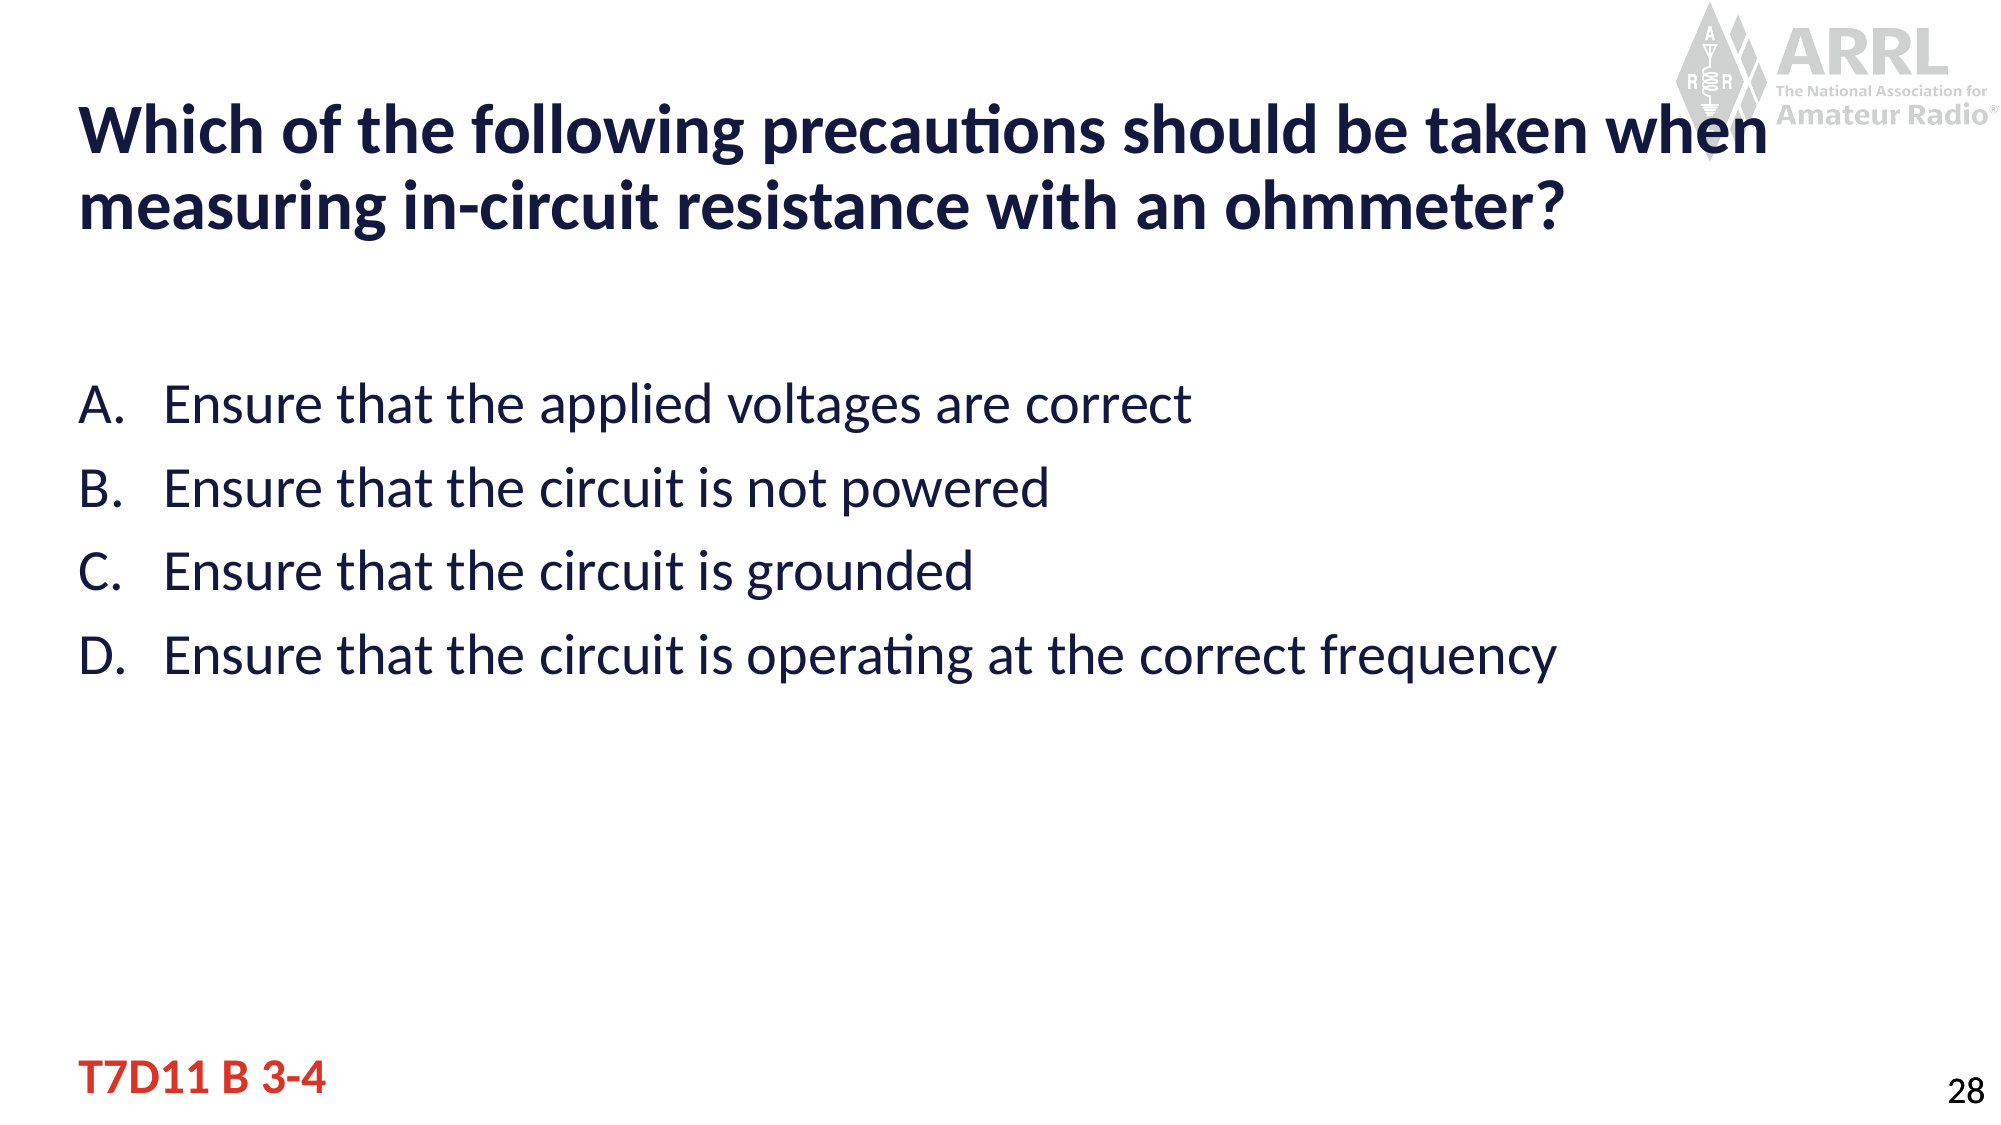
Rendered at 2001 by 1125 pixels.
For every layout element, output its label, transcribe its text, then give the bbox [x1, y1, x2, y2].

list Ensure that the applied voltages are correct Ensure that the circuit is not powered Ensure that the circuit is grounded Ensure that the circuit is operating at the correct frequency [63, 365, 1863, 989]
title Which of the following precautions should be taken when measuring in-circuit resistance with an ohmmeter? [63, 59, 1863, 278]
picture [1674, 0, 2000, 164]
text_box T7D11 B 3-4 [63, 1036, 921, 1112]
